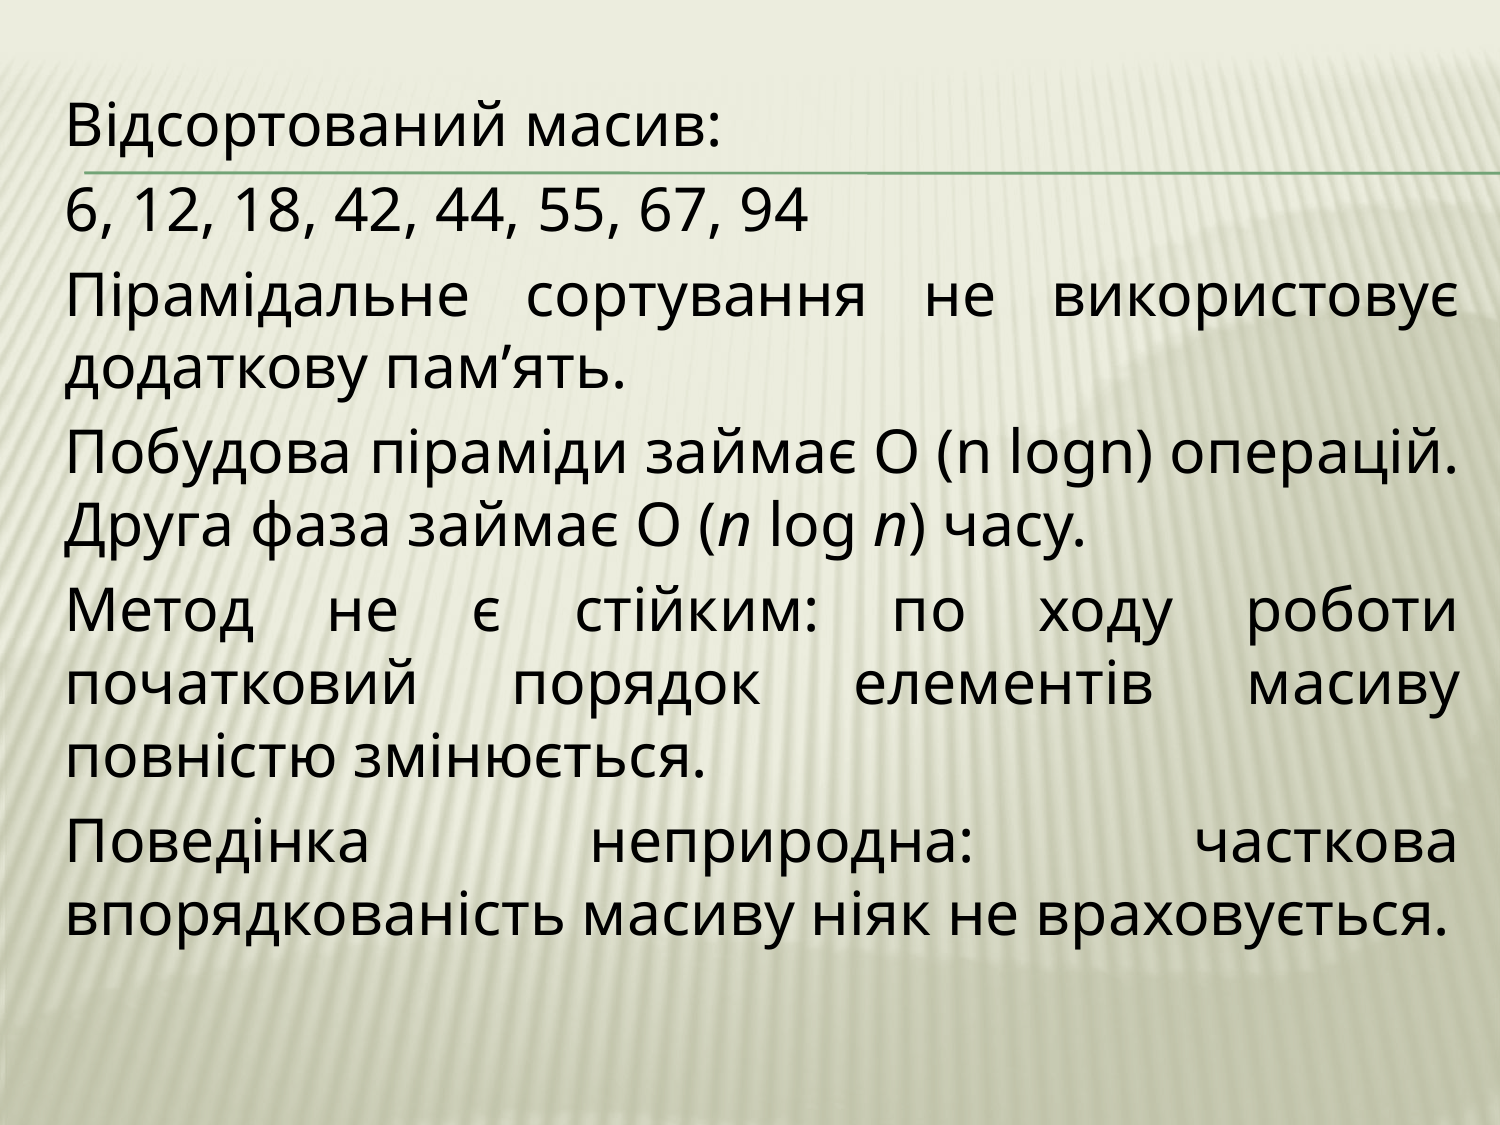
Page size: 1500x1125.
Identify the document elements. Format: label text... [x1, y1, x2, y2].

list Відсортований масив: 6, 12, 18, 42, 44, 55, 67, 94 Пірамідальне сортування не використовує додаткову пам’ять. Побудова піраміди займає О (n logn) операцій. Друга фаза займає О (n log n) часу. Метод не є стійким: по ходу роботи початковий порядок елементів масиву повністю змінюється. Поведінка неприродна: часткова впорядкованість масиву ніяк не враховується. [50, 78, 1475, 1035]
